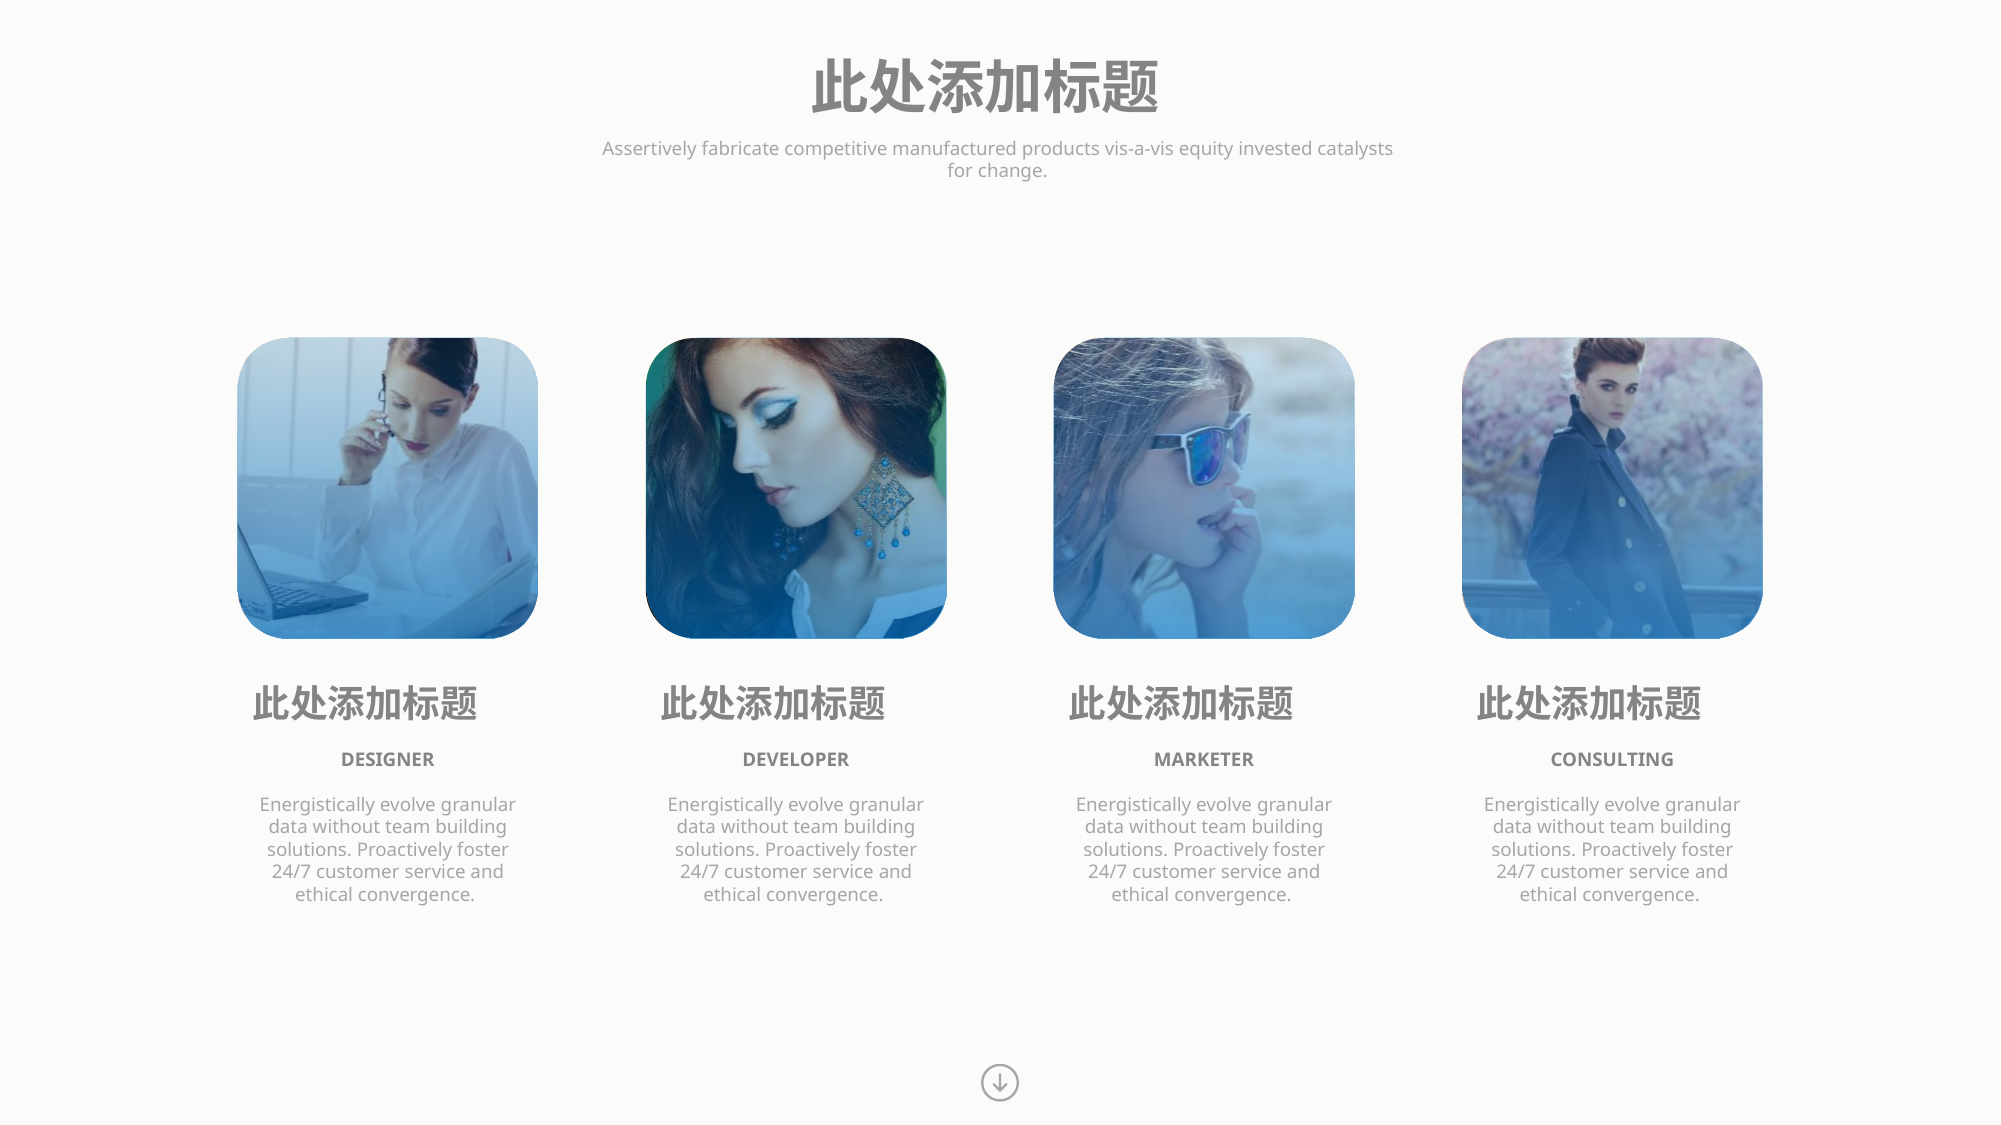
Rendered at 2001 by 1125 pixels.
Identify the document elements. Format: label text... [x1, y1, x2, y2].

picture [1462, 337, 1763, 639]
text_box 此处添加标题 [795, 43, 1175, 128]
text_box 此处添加标题 MARKETER Energistically evolve granular data without team building solutions. Proactively foster 24/7 customer service and ethical convergence. [1054, 672, 1354, 913]
text_box 此处添加标题 DEVELOPER Energistically evolve granular data without team building solutions. Proactively foster 24/7 customer service and ethical convergence. [645, 672, 946, 913]
picture [1053, 337, 1354, 639]
text_box 此处添加标题 DESIGNER Energistically evolve granular data without team building solutions. Proactively foster 24/7 customer service and ethical convergence. [237, 672, 538, 913]
text_box [981, 1063, 1019, 1102]
text_box 此处添加标题 CONSULTING Energistically evolve granular data without team building solutions. Proactively foster 24/7 customer service and ethical convergence. [1462, 672, 1763, 913]
text_box Assertively fabricate competitive manufactured products vis-a-vis equity invested catalysts for change. [587, 128, 1413, 189]
picture [237, 337, 538, 639]
picture [645, 337, 946, 639]
